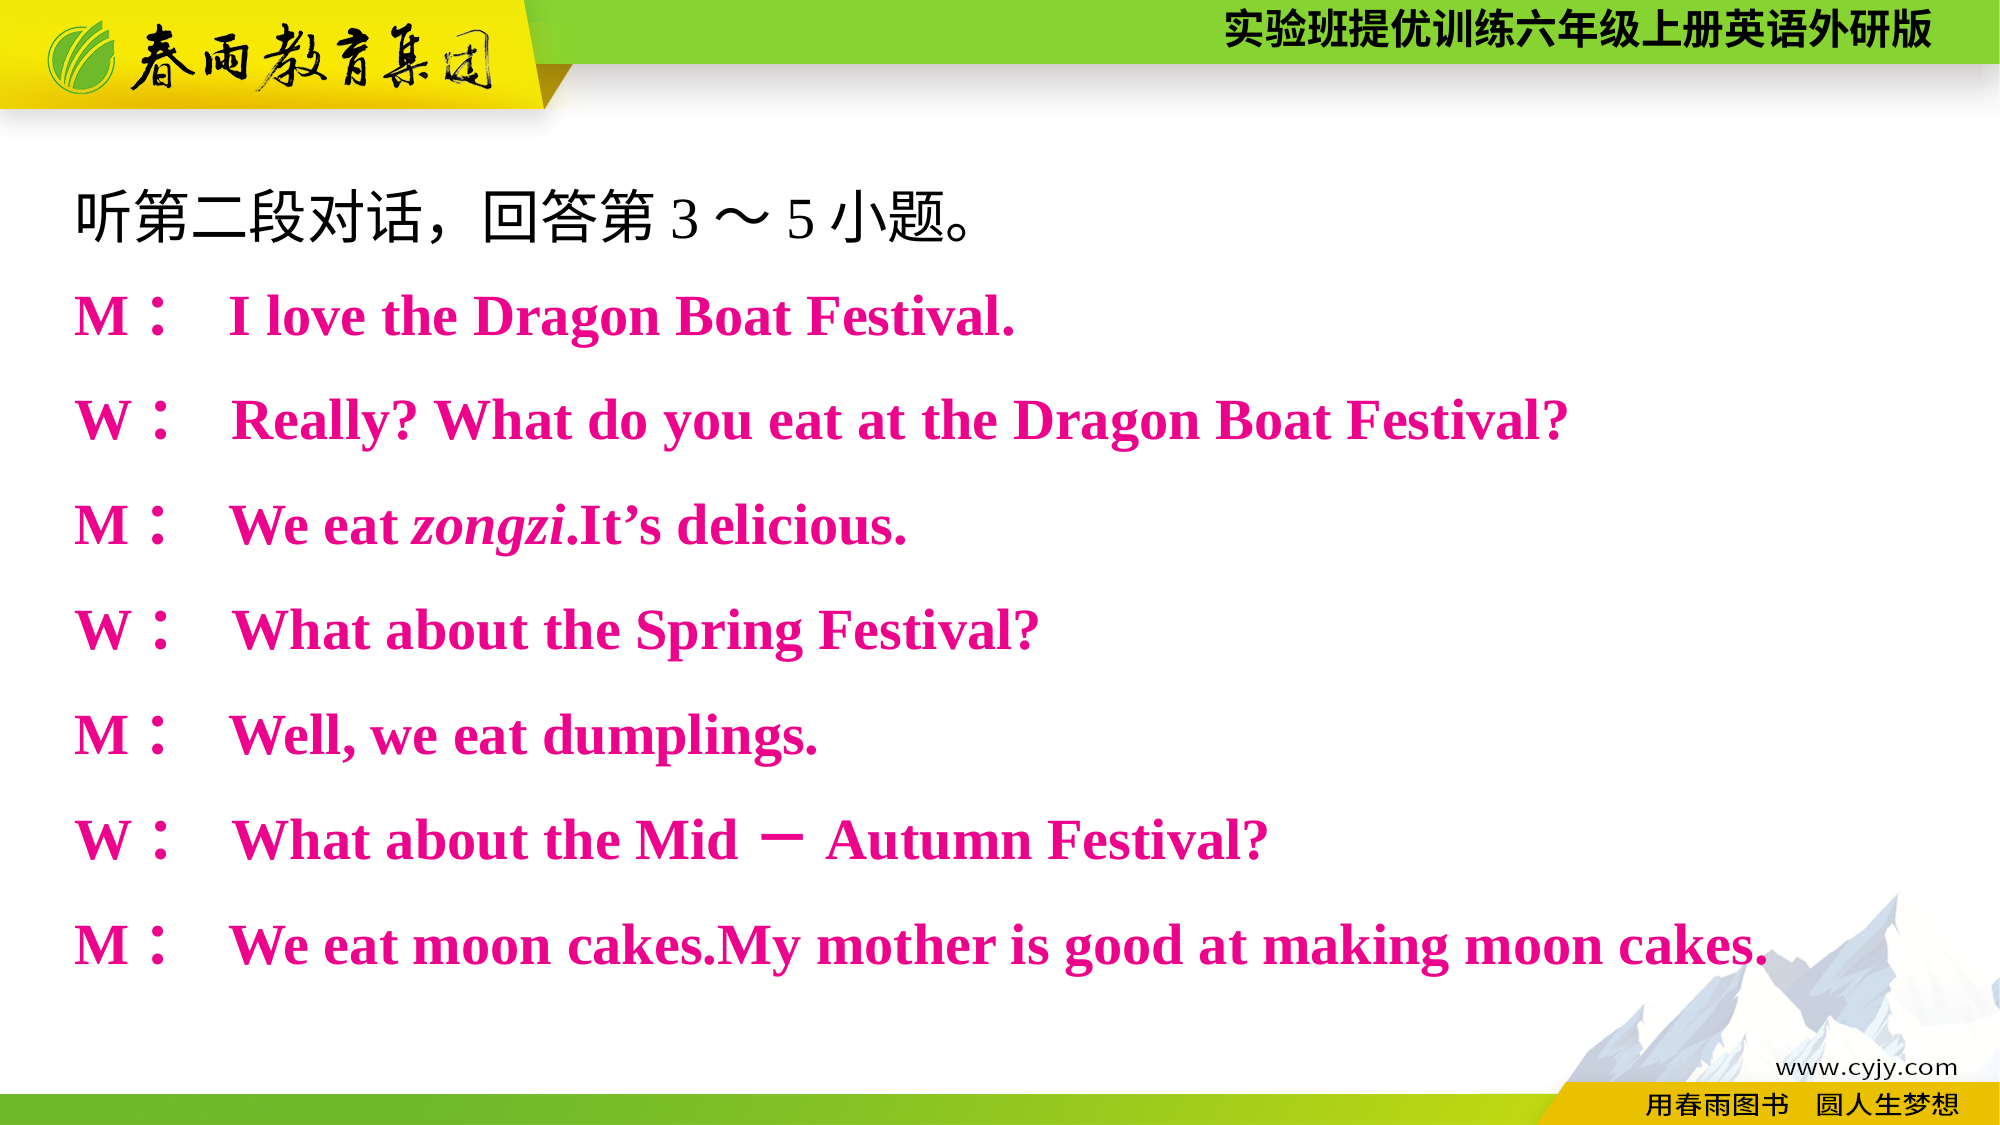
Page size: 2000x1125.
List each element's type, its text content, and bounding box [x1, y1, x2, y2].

list 听第二段对话，回答第3～5小题。 [59, 137, 1944, 234]
text_box M： I love the Dragon Boat Festival. W： Really? What do you eat at the Dragon Boat Festival? M： We eat zongzi.It’s delicious. W： What about the Spring Festival? M： Well, we eat dumplings. W： What about the Mid－Autumn Festival? M： We eat moon cakes.My mother is good at making moon cakes. [59, 234, 1944, 984]
picture [0, 0, 2000, 1125]
